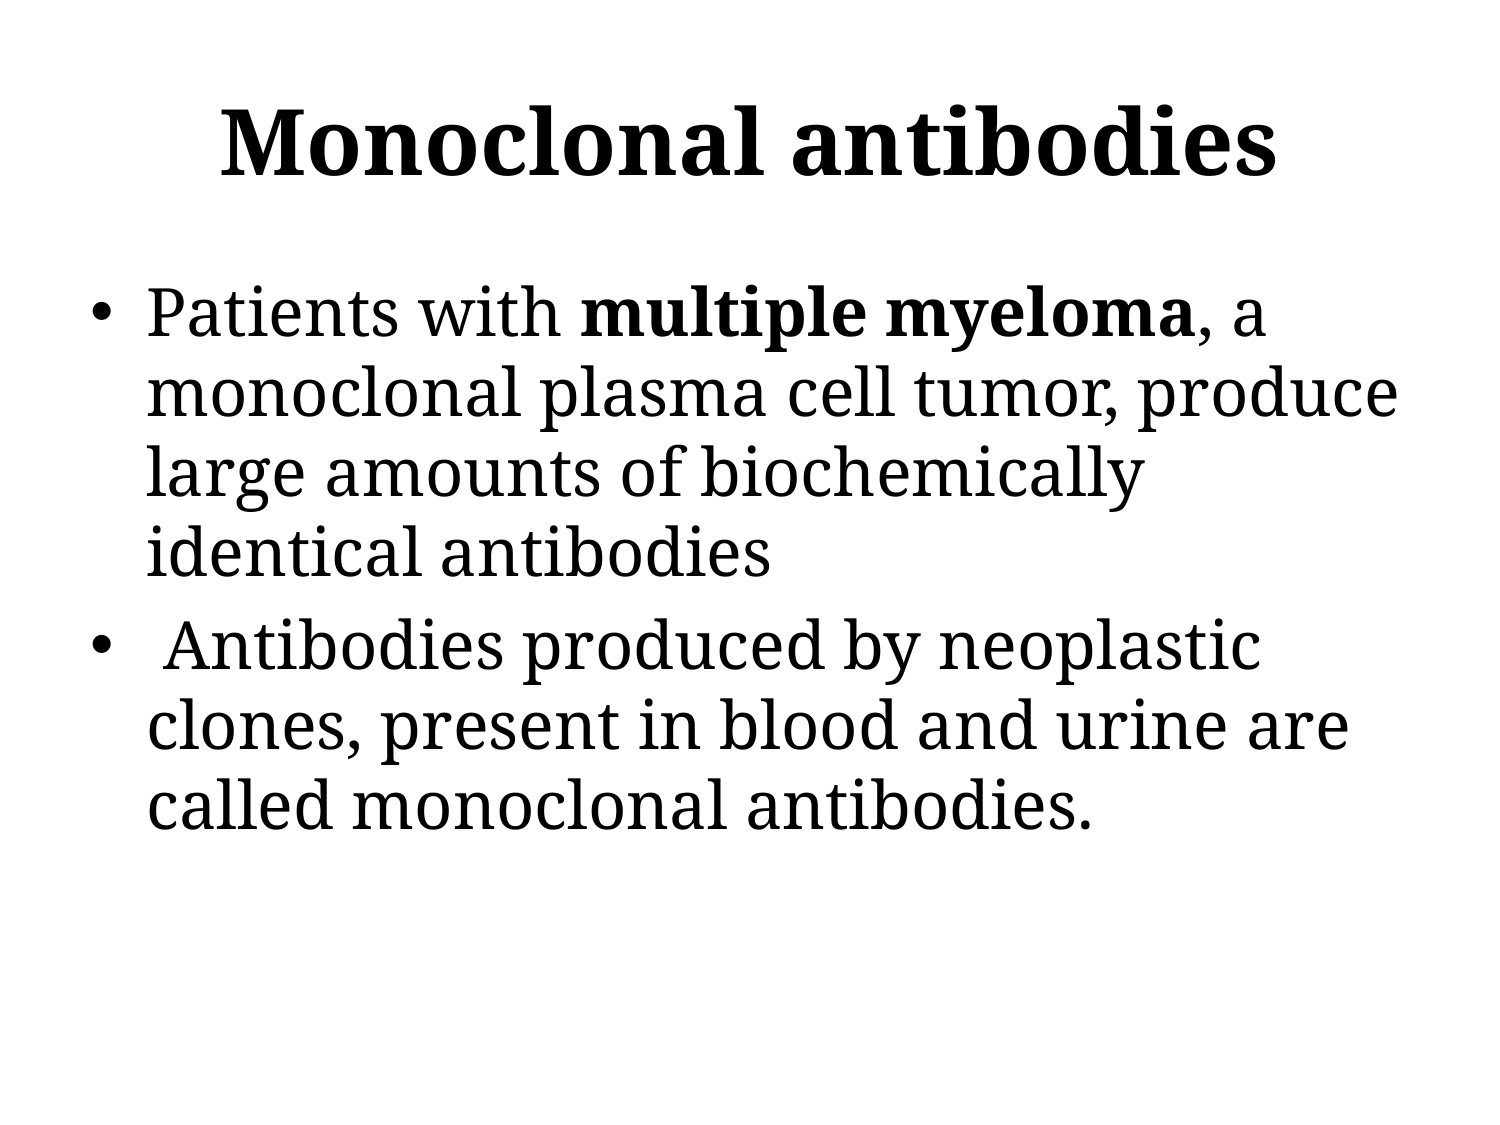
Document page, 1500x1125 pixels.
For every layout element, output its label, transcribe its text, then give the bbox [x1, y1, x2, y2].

list Patients with multiple myeloma, a monoclonal plasma cell tumor, produce large amounts of biochemically identical antibodies Antibodies produced by neoplastic clones, present in blood and urine are called monoclonal antibodies. [75, 262, 1425, 1005]
title Monoclonal antibodies [75, 45, 1425, 233]
